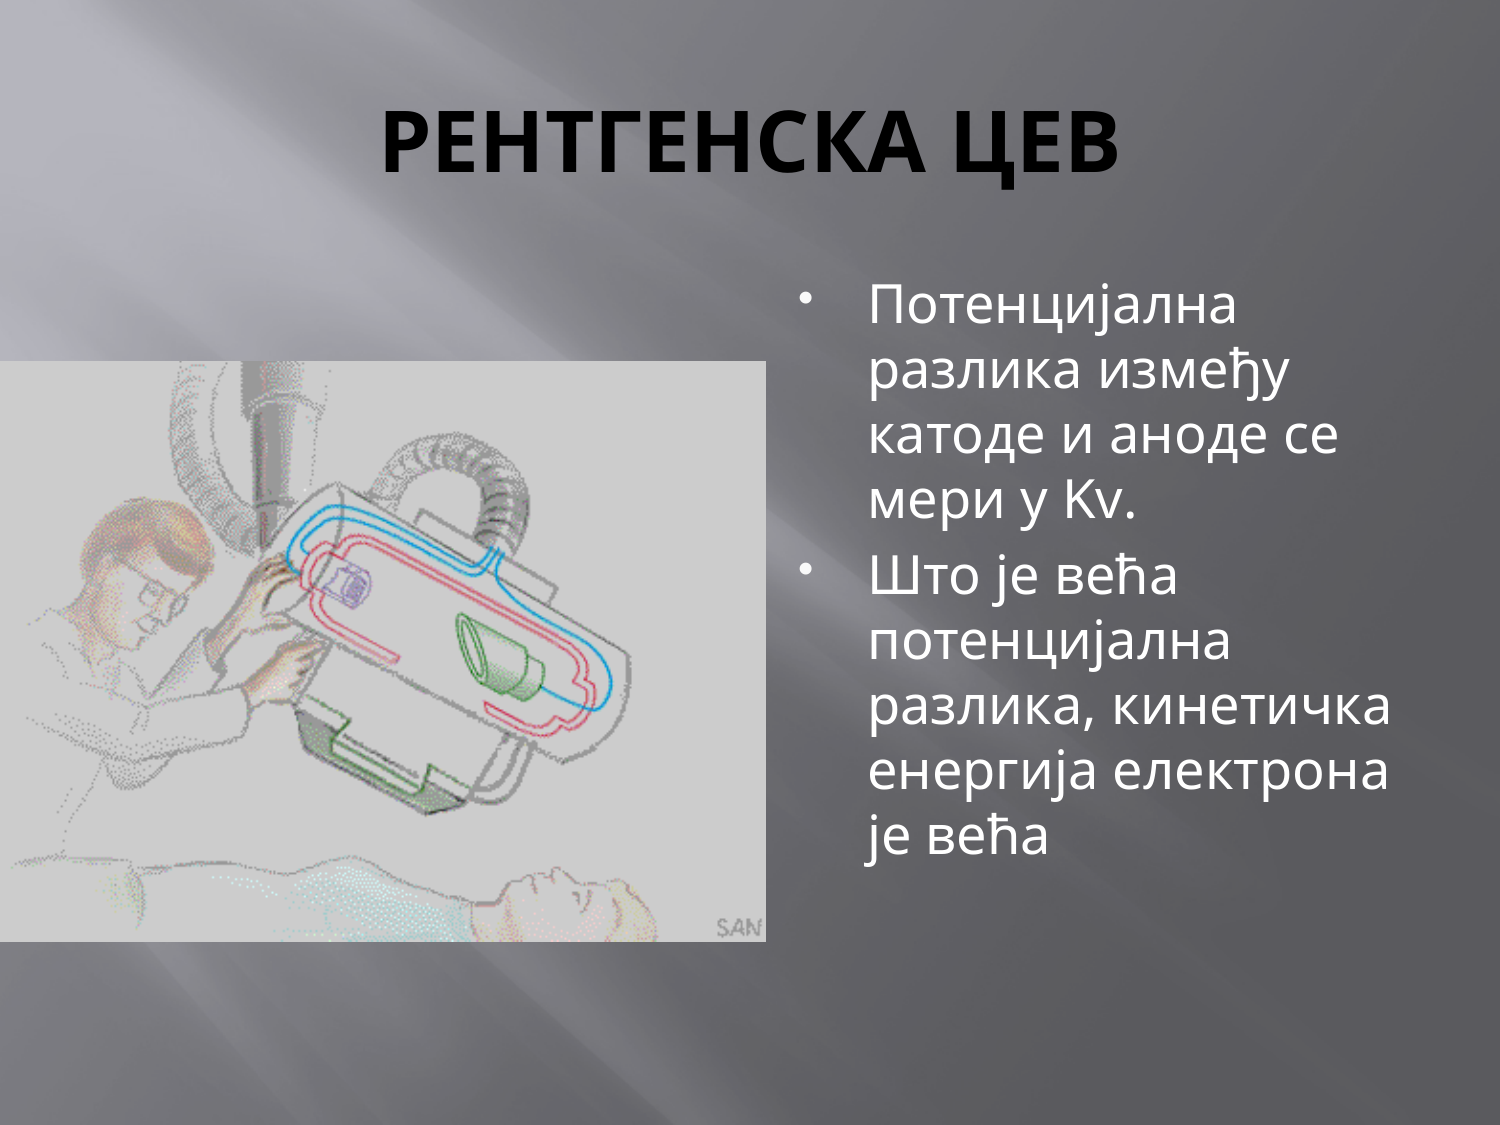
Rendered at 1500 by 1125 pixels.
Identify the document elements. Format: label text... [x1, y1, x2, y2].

list Потенцијална разлика између катоде и аноде се мери у Kv. Што је већа потенцијална разлика, кинетичка енергија електрона је већа [762, 262, 1425, 1005]
title РЕНТГЕНСКА ЦЕВ [75, 45, 1425, 233]
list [0, 361, 766, 942]
